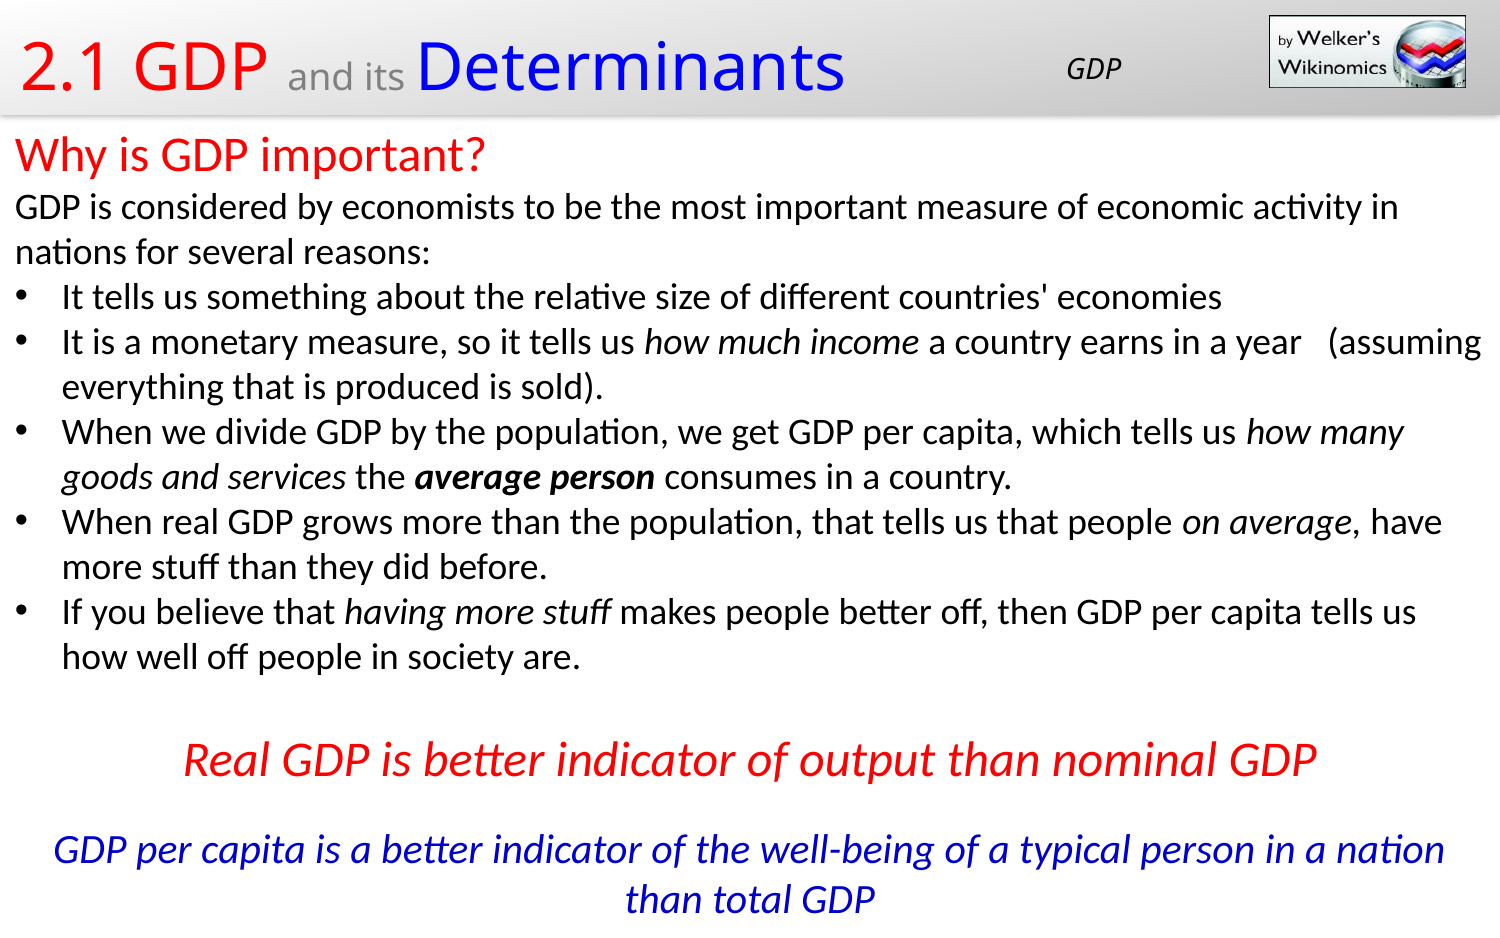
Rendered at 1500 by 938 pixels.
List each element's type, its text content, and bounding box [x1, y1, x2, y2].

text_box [0, 0, 1500, 115]
text_box Why is GDP important? GDP is considered by economists to be the most important measure of economic activity in nations for several reasons: It tells us something about the relative size of different countries' economies It is a monetary measure, so it tells us how much income a country earns in a year (assuming everything that is produced is sold). When we divide GDP by the population, we get GDP per capita, which tells us how many goods and services the average person consumes in a country. When real GDP grows more than the population, that tells us that people on average, have more stuff than they did before. If you believe that having more stuff makes people better off, then GDP per capita tells us how well off people in society are. Real GDP is better indicator of output than nominal GDP GDP per capita is a better indicator of the well-being of a typical person in a nation than total GDP [0, 123, 1500, 930]
